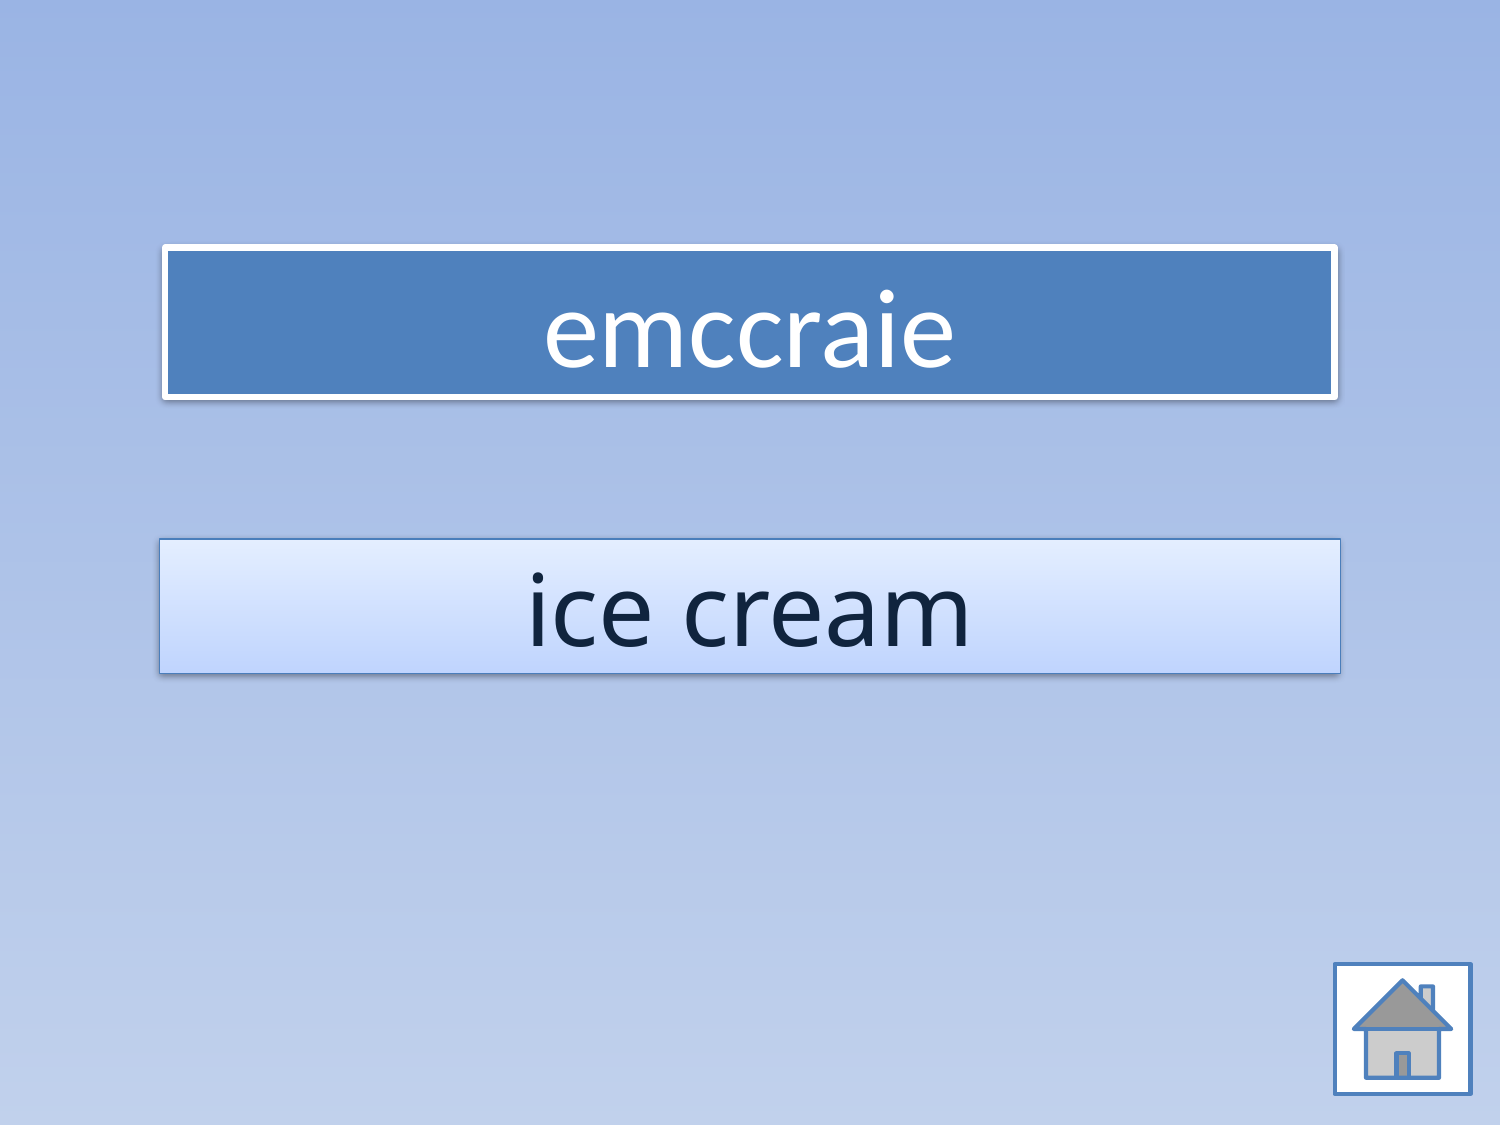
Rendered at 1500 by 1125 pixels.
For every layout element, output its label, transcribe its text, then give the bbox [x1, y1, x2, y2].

text_box emccraie [162, 244, 1338, 400]
text_box ice cream [159, 538, 1341, 674]
text_box [1333, 962, 1473, 1096]
